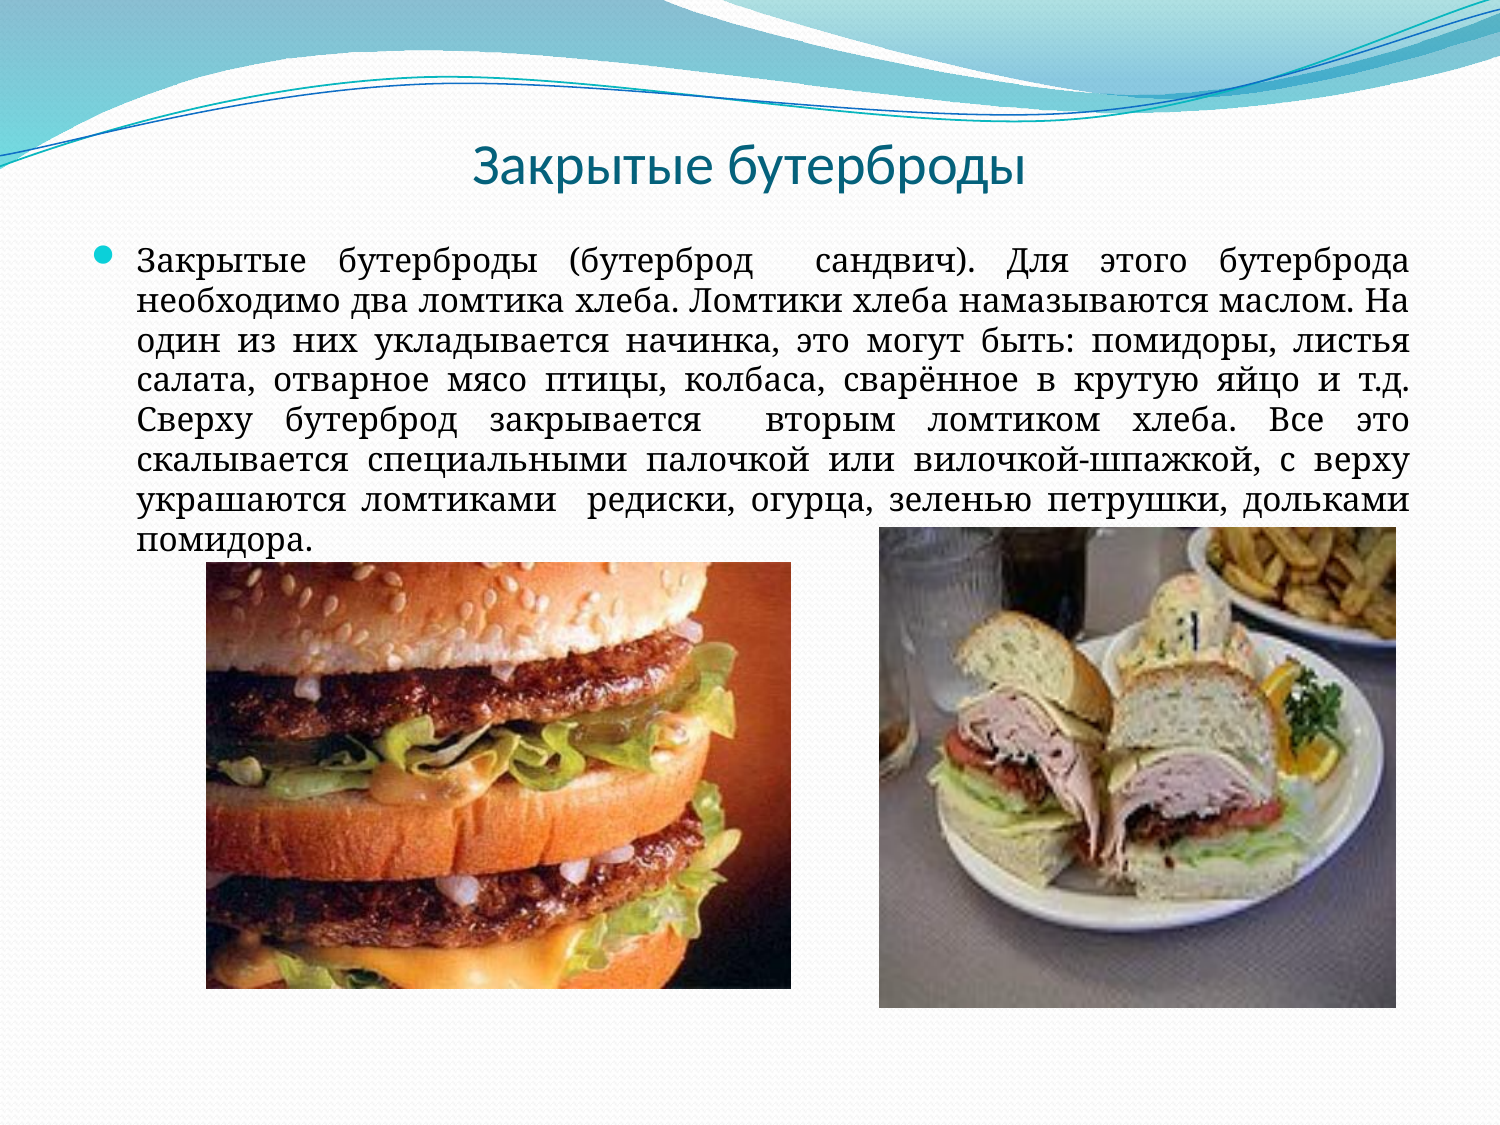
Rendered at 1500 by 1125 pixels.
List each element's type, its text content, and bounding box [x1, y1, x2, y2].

title Закрытые бутерброды [75, 115, 1425, 197]
picture [879, 526, 1396, 1008]
picture [206, 562, 792, 990]
list Закрытые бутерброды (бутерброд сандвич). Для этого бутерброда необходимо два ломтика хлеба. Ломтики хлеба намазываются маслом. На один из них укладывается начинка, это могут быть: помидоры, листья салата, отварное мясо птицы, колбаса, сварённое в крутую яйцо и т.д. Сверху бутерброд закрывается вторым ломтиком хлеба. Все это скалывается специальными палочкой или вилочкой-шпажкой, с верху украшаются ломтиками редиски, огурца, зеленью петрушки, дольками помидора. [76, 231, 1427, 952]
